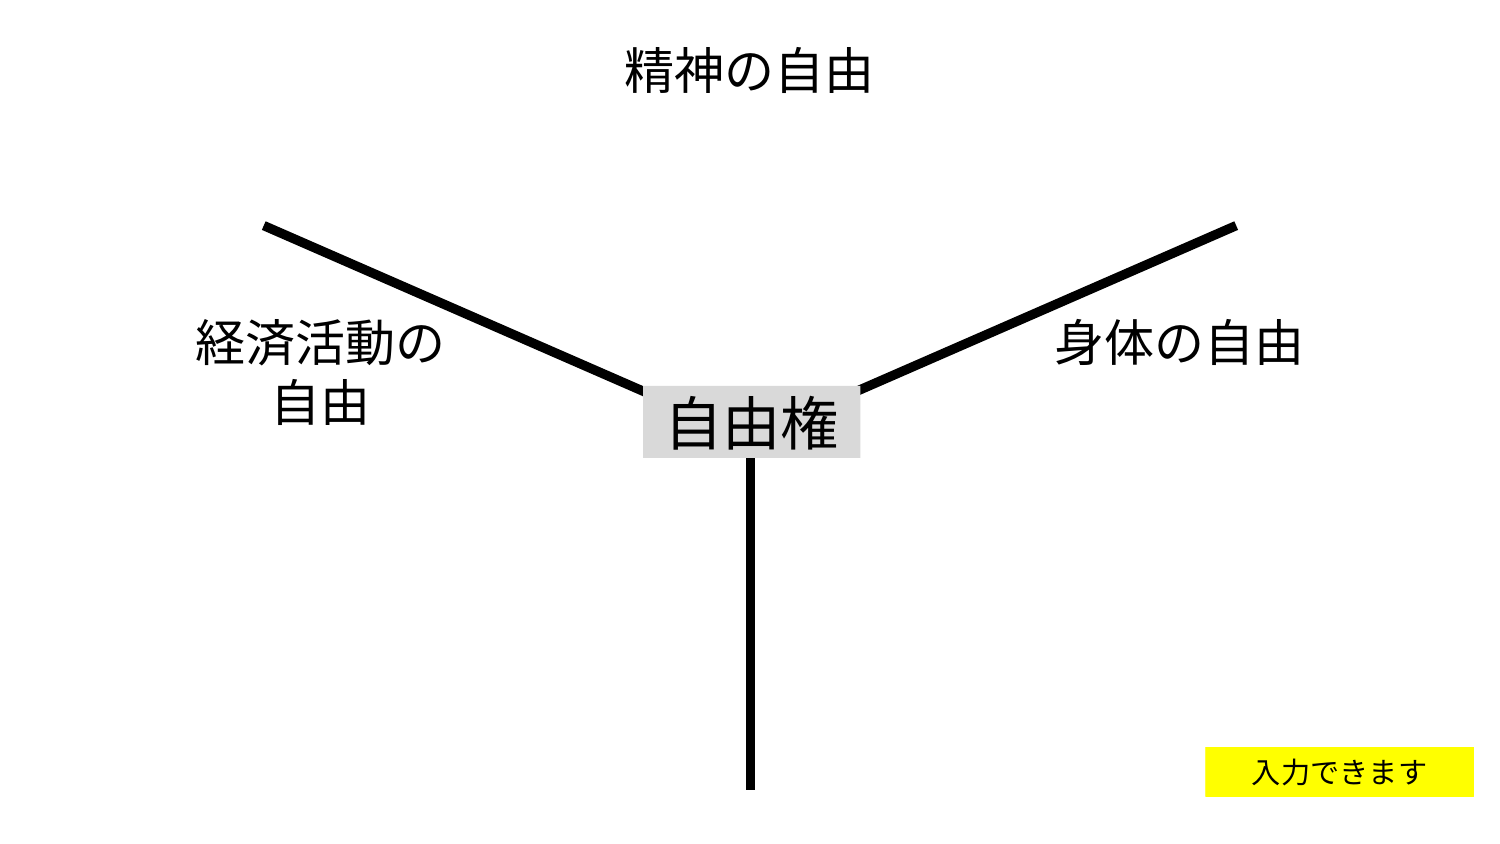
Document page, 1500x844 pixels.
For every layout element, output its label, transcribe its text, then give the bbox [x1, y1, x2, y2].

text_box 経済活動の 自由 [180, 303, 258, 439]
text_box 入力できます [1235, 747, 1474, 797]
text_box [263, 225, 1237, 791]
text_box 身体の自由 [1241, 303, 1320, 379]
text_box 精神の自由 [610, 31, 890, 107]
